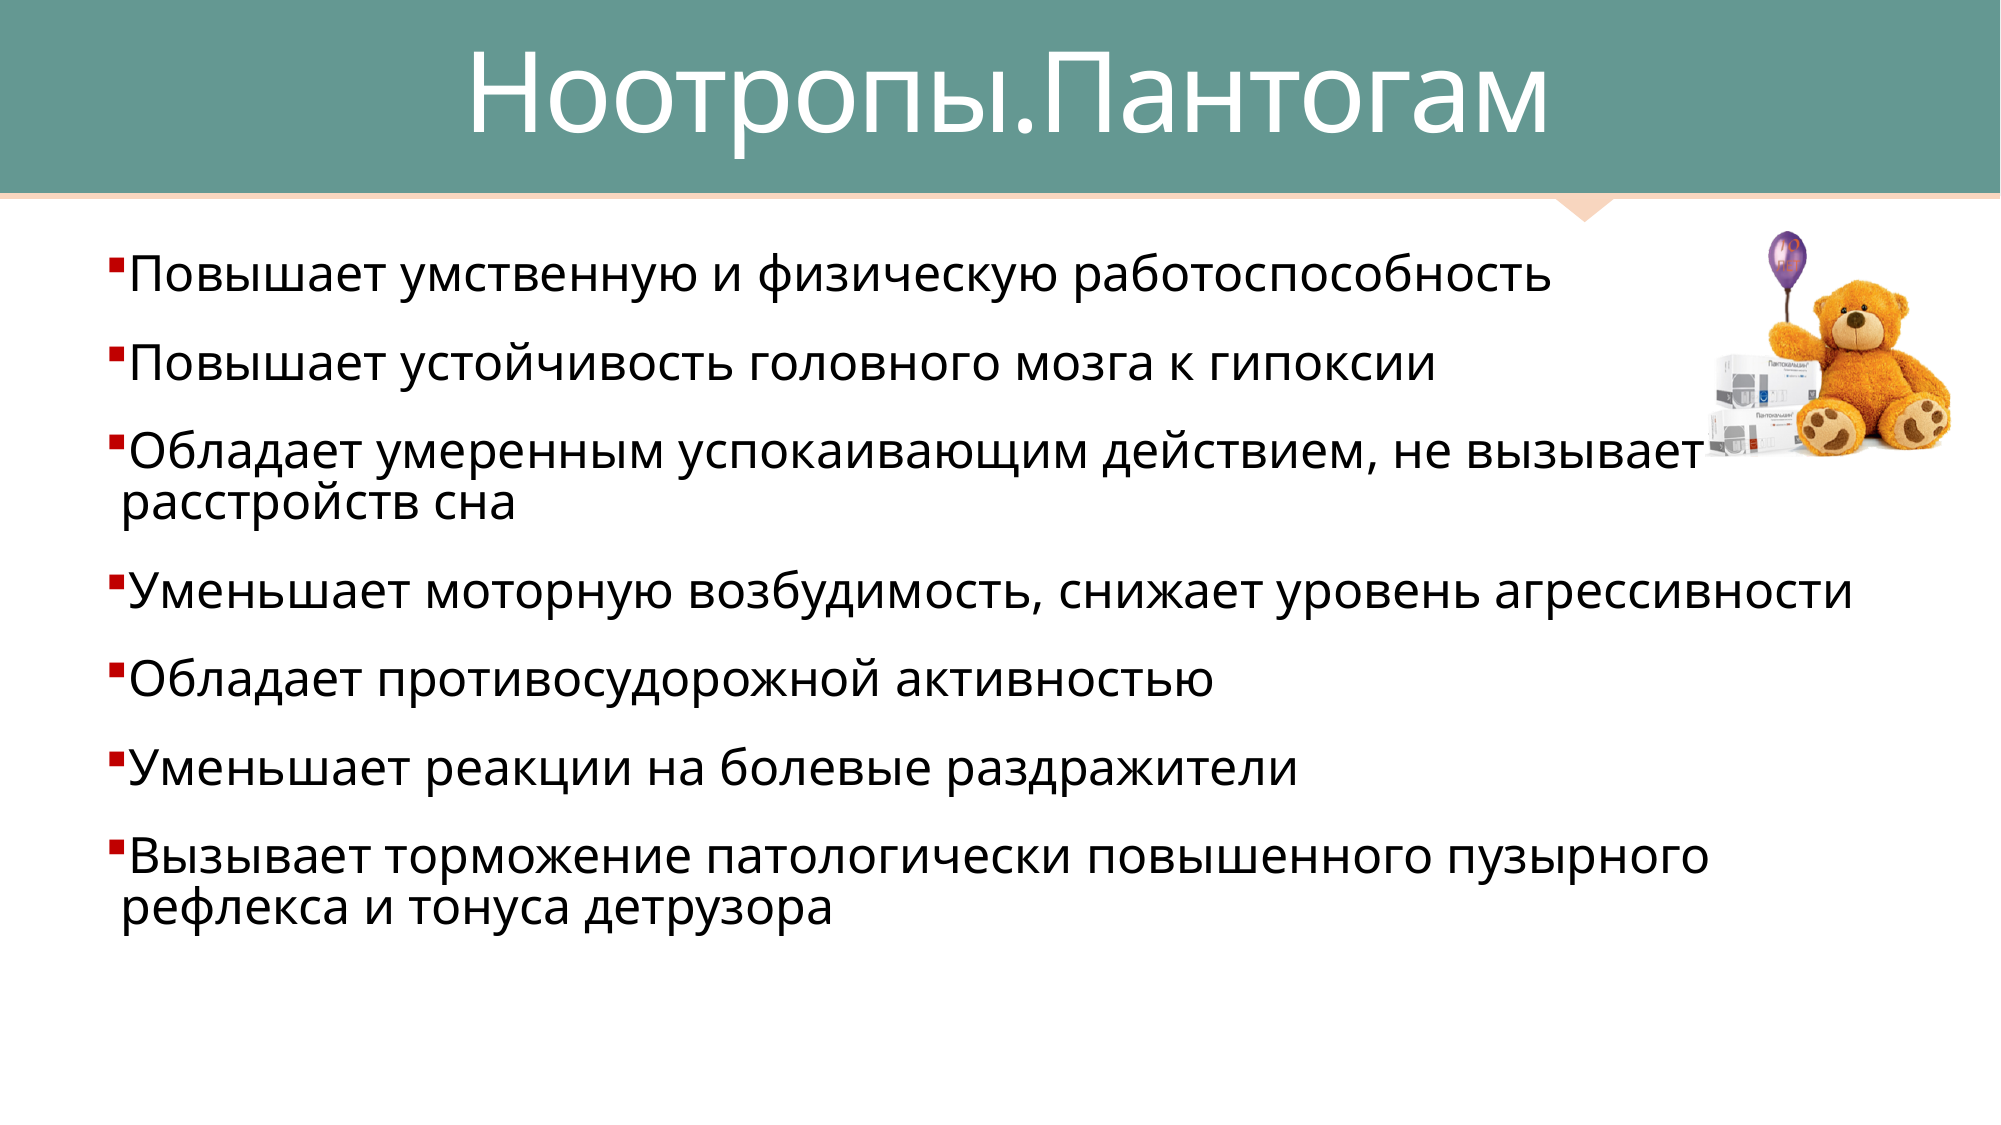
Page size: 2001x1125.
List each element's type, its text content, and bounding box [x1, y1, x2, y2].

list Повышает умственную и физическую работоспособность Повышает устойчивость головного мозга к гипоксии Обладает умеренным успокаивающим действием, не вызывает расстройств сна Уменьшает моторную возбудимость, снижает уровень агрессивности Обладает противосудорожной активностью Уменьшает реакции на болевые раздражители Вызывает торможение патологически повышенного пузырного рефлекса и тонуса детрузора [90, 243, 1898, 1059]
picture [1696, 231, 1957, 457]
title Ноотропы.Пантогам [111, 0, 1879, 197]
